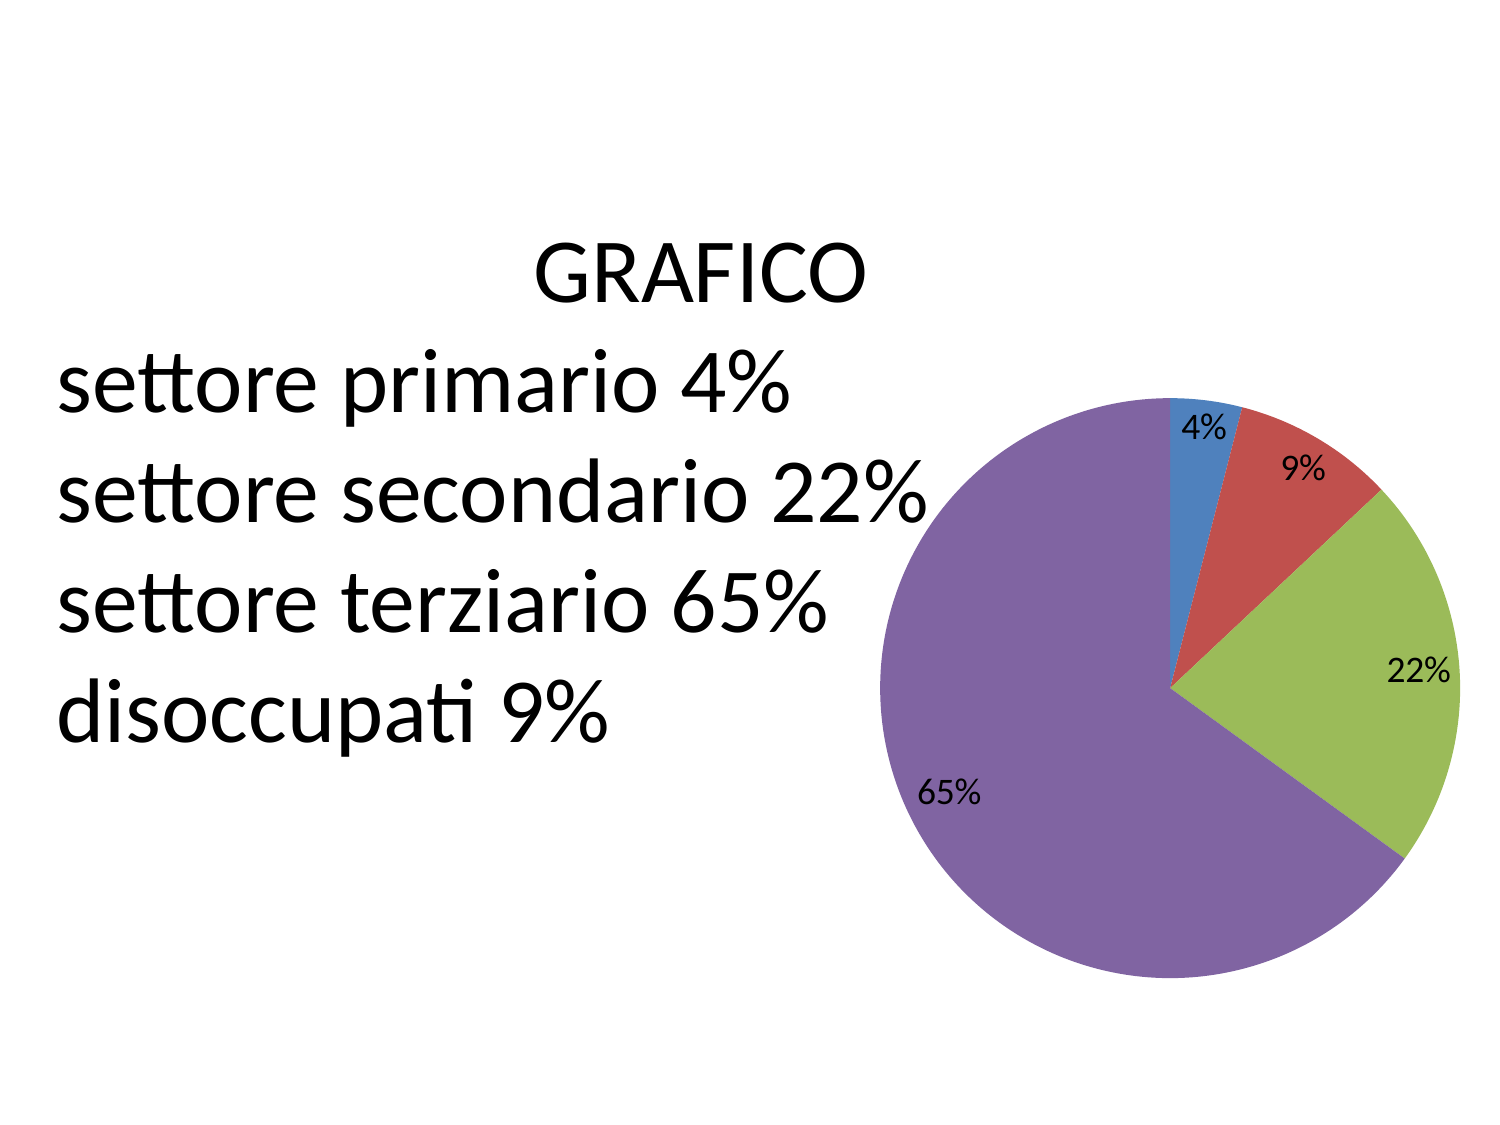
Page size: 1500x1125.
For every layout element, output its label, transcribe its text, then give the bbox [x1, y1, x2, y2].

chart [867, 290, 1473, 1041]
title GRAFICO settore primario 4% settore secondario 22% settore terziario 65% disoccupati 9% [41, 42, 1414, 929]
